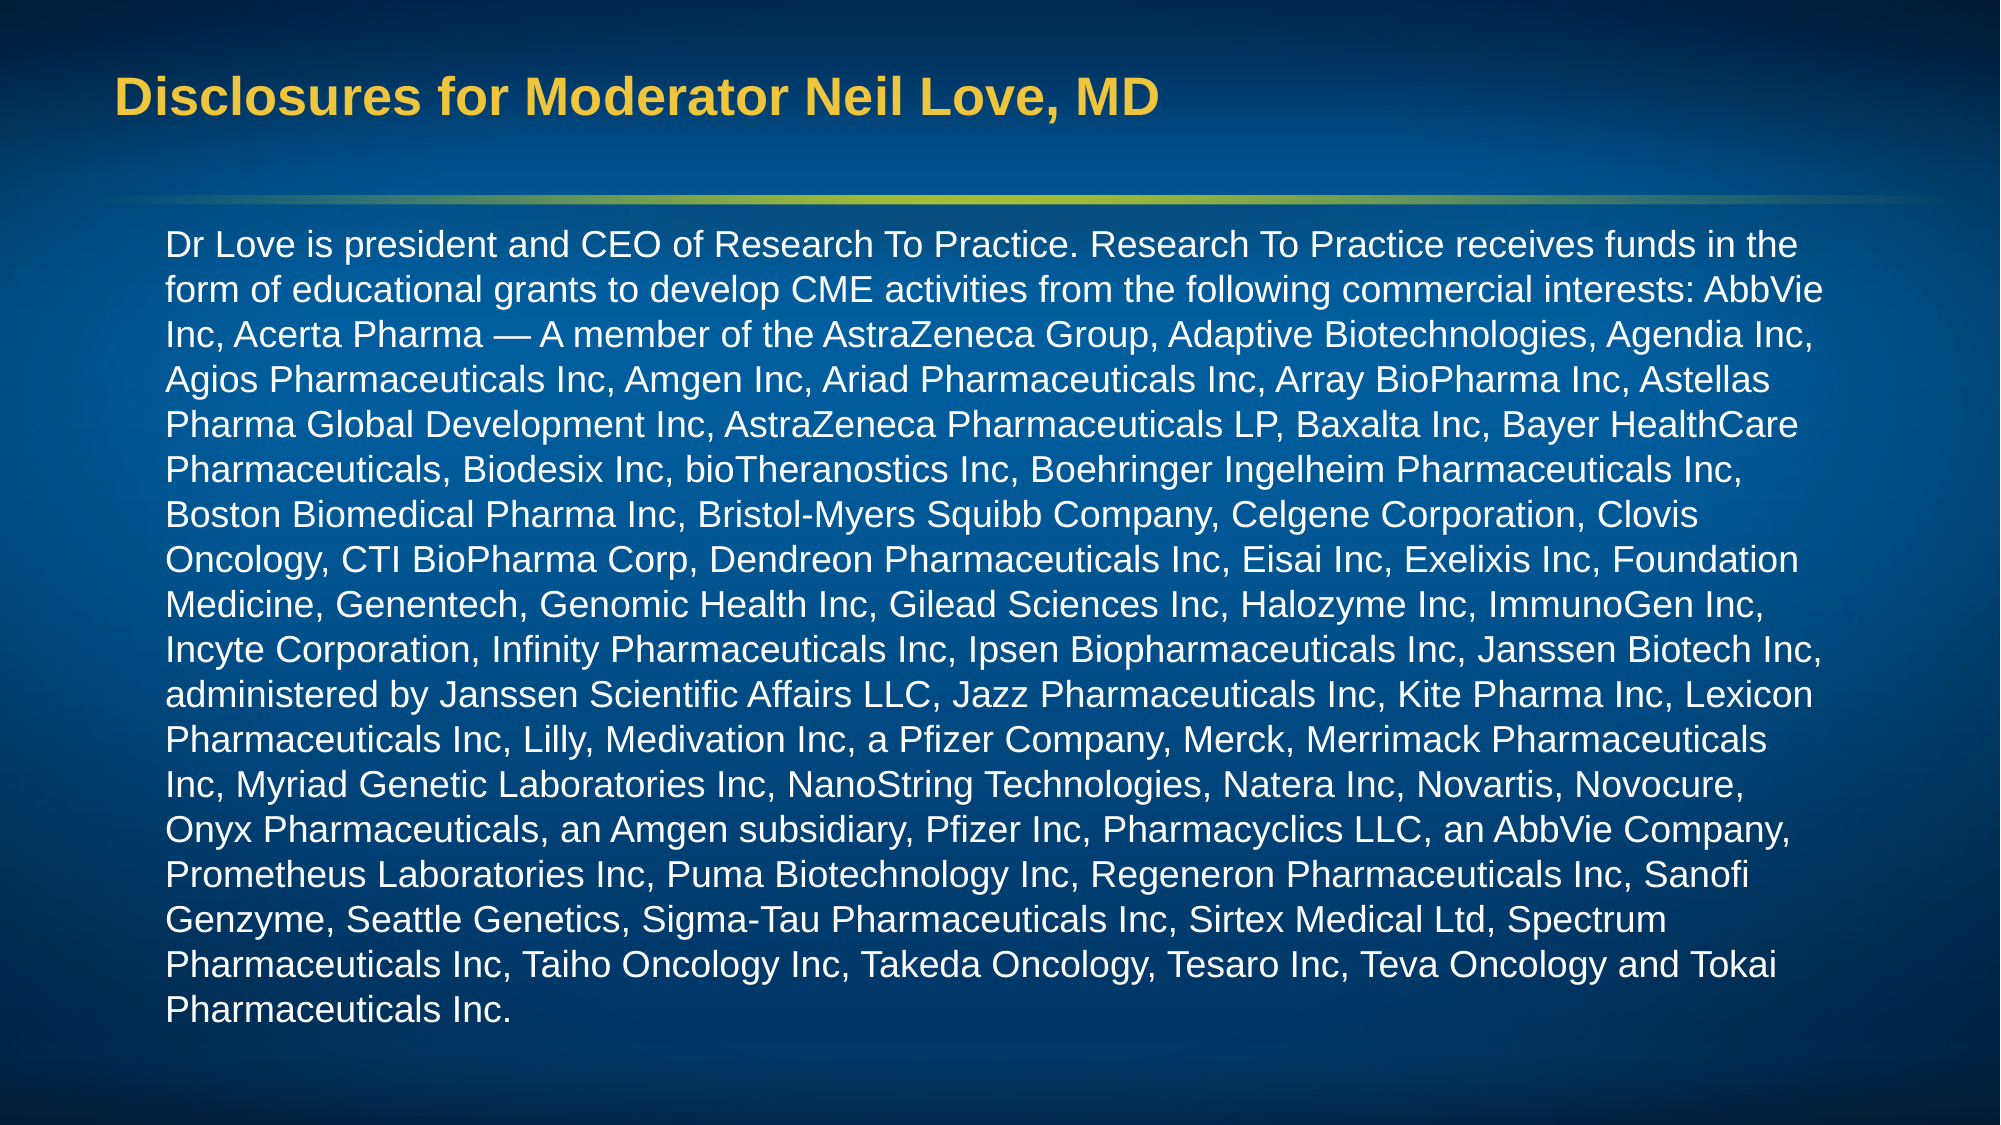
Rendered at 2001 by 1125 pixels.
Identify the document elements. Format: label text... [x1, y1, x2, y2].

list Dr Love is president and CEO of Research To Practice. Research To Practice receives funds in the form of educational grants to develop CME activities from the following commercial interests: AbbVie Inc, Acerta Pharma — A member of the AstraZeneca Group, Adaptive Biotechnologies, Agendia Inc, Agios Pharmaceuticals Inc, Amgen Inc, Ariad Pharmaceuticals Inc, Array BioPharma Inc, Astellas Pharma Global Development Inc, AstraZeneca Pharmaceuticals LP, Baxalta Inc, Bayer HealthCare Pharmaceuticals, Biodesix Inc, bioTheranostics Inc, Boehringer Ingelheim Pharmaceuticals Inc, Boston Biomedical Pharma Inc, Bristol-Myers Squibb Company, Celgene Corporation, Clovis Oncology, CTI BioPharma Corp, Dendreon Pharmaceuticals Inc, Eisai Inc, Exelixis Inc, Foundation Medicine, Genentech, Genomic Health Inc, Gilead Sciences Inc, Halozyme Inc, ImmunoGen Inc, Incyte Corporation, Infinity Pharmaceuticals Inc, Ipsen Biopharmaceuticals Inc, Janssen Biotech Inc, administered by Janssen Scientific Affairs LLC, Jazz Pharmaceuticals Inc, Kite Pharma Inc, Lexicon Pharmaceuticals Inc, Lilly, Medivation Inc, a Pfizer Company, Merck, Merrimack Pharmaceuticals Inc, Myriad Genetic Laboratories Inc, NanoString Technologies, Natera Inc, Novartis, Novocure, Onyx Pharmaceuticals, an Amgen subsidiary, Pfizer Inc, Pharmacyclics LLC, an AbbVie Company, Prometheus Laboratories Inc, Puma Biotechnology Inc, Regeneron Pharmaceuticals Inc, Sanofi Genzyme, Seattle Genetics, Sigma-Tau Pharmaceuticals Inc, Sirtex Medical Ltd, Spectrum Pharmaceuticals Inc, Taiho Oncology Inc, Takeda Oncology, Tesaro Inc, Teva Oncology and Tokai Pharmaceuticals Inc. [150, 212, 1850, 1090]
title Disclosures for Moderator Neil Love, MD [99, 0, 1900, 188]
picture [0, 0, 2000, 1125]
